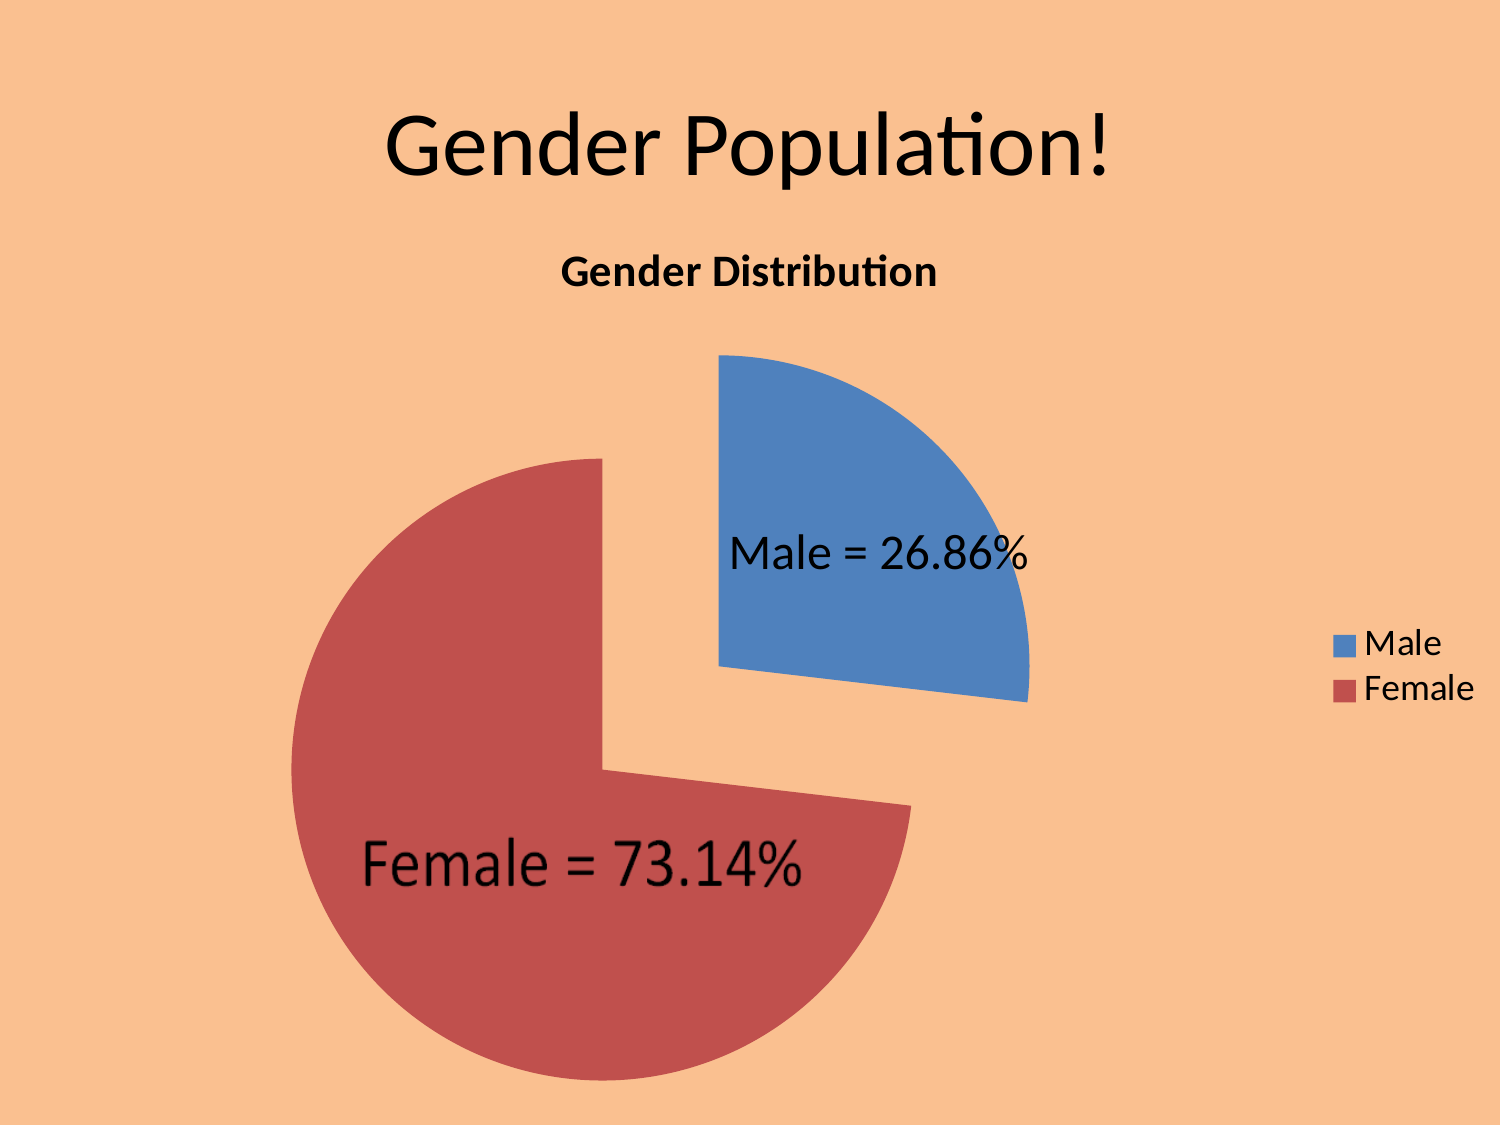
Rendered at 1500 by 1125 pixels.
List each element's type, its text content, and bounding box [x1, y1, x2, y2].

title Gender Population! [75, 45, 1425, 210]
chart [0, 212, 1500, 1125]
